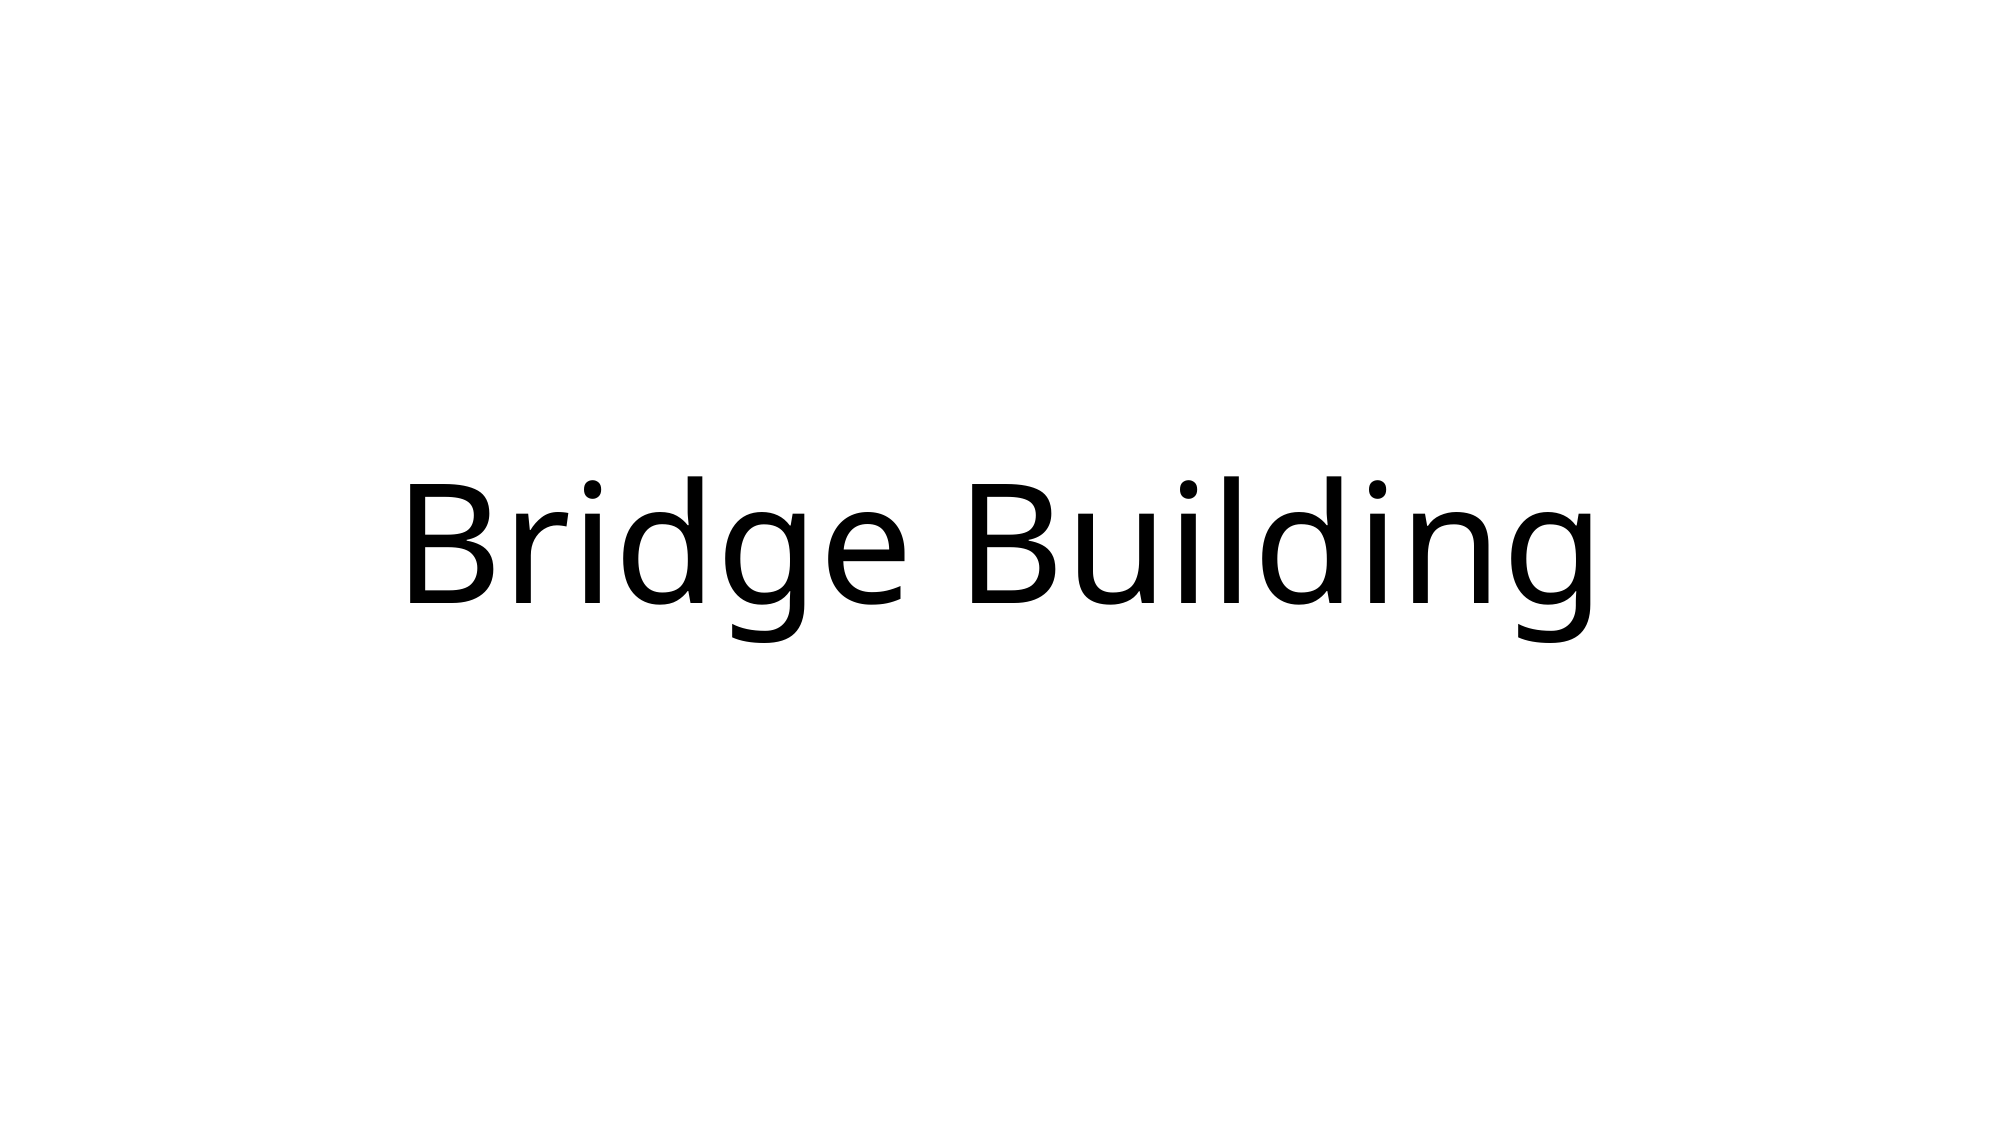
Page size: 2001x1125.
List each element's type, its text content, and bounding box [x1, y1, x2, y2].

title Bridge Building [137, 59, 1863, 1040]
